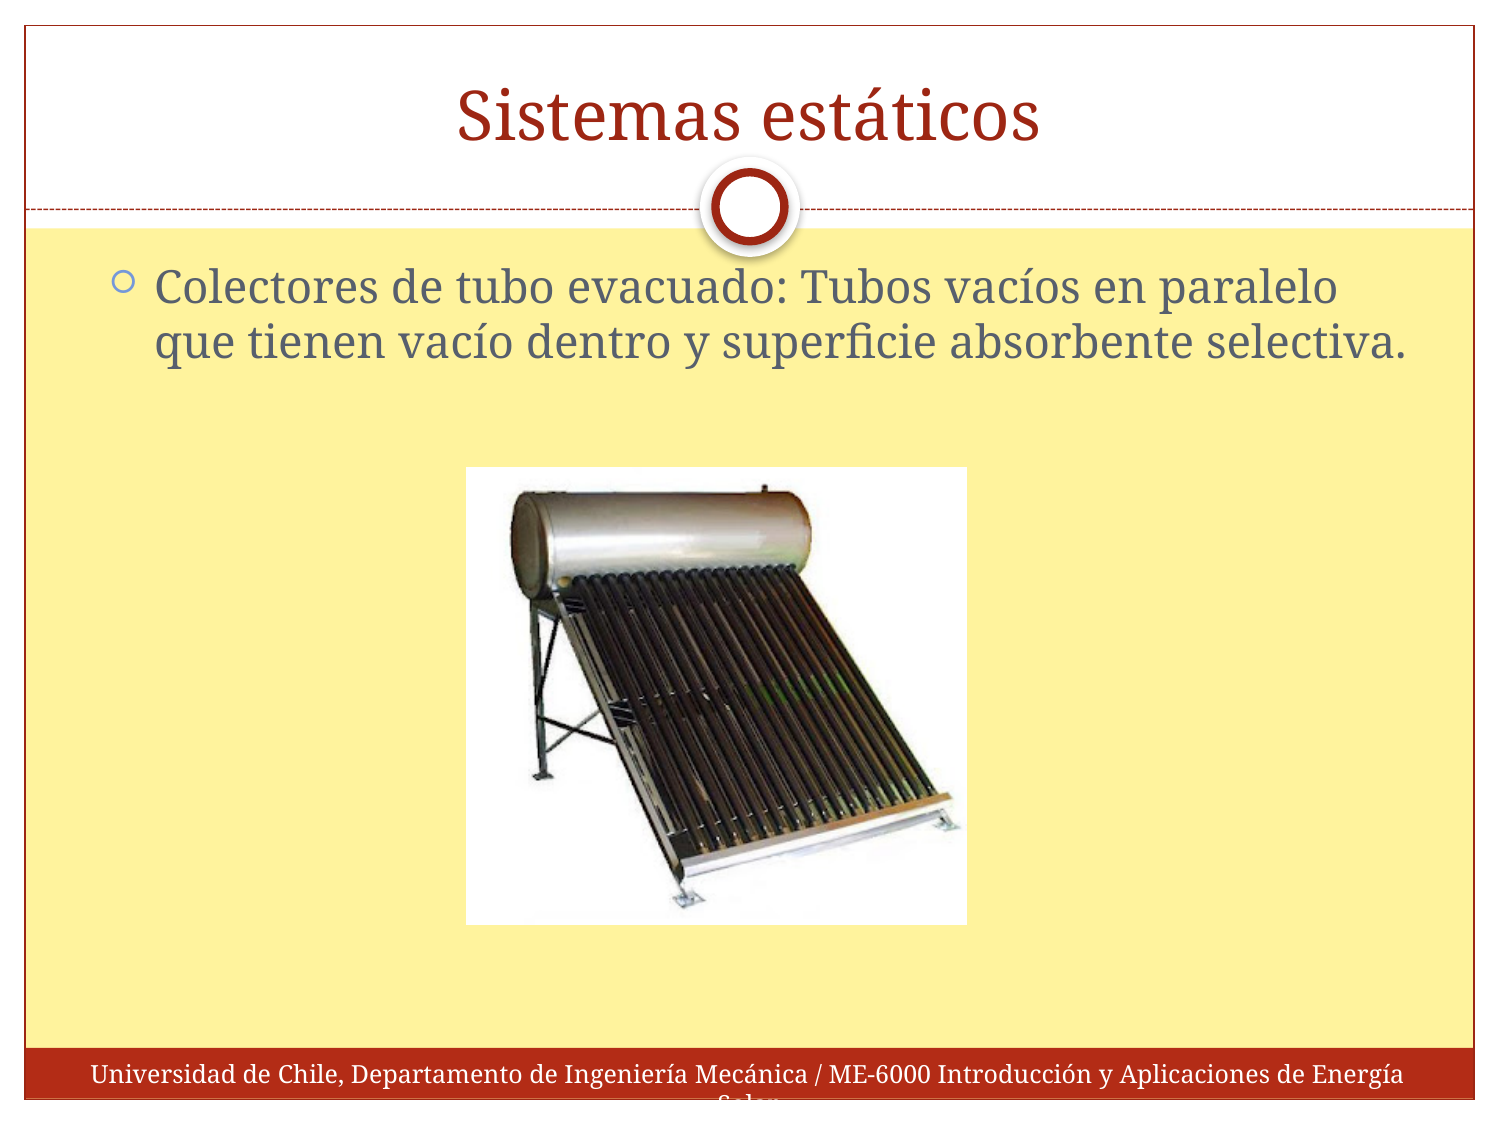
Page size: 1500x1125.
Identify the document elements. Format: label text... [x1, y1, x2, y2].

list Colectores de tubo evacuado: Tubos vacíos en paralelo que tienen vacío dentro y superficie absorbente selectiva. [49, 250, 1445, 1001]
footer Universidad de Chile, Departamento de Ingeniería Mecánica / ME-6000 Introducción y Aplicaciones de Energía Solar [50, 1051, 1447, 1112]
title Sistemas estáticos [49, 37, 1450, 162]
picture [466, 467, 967, 925]
